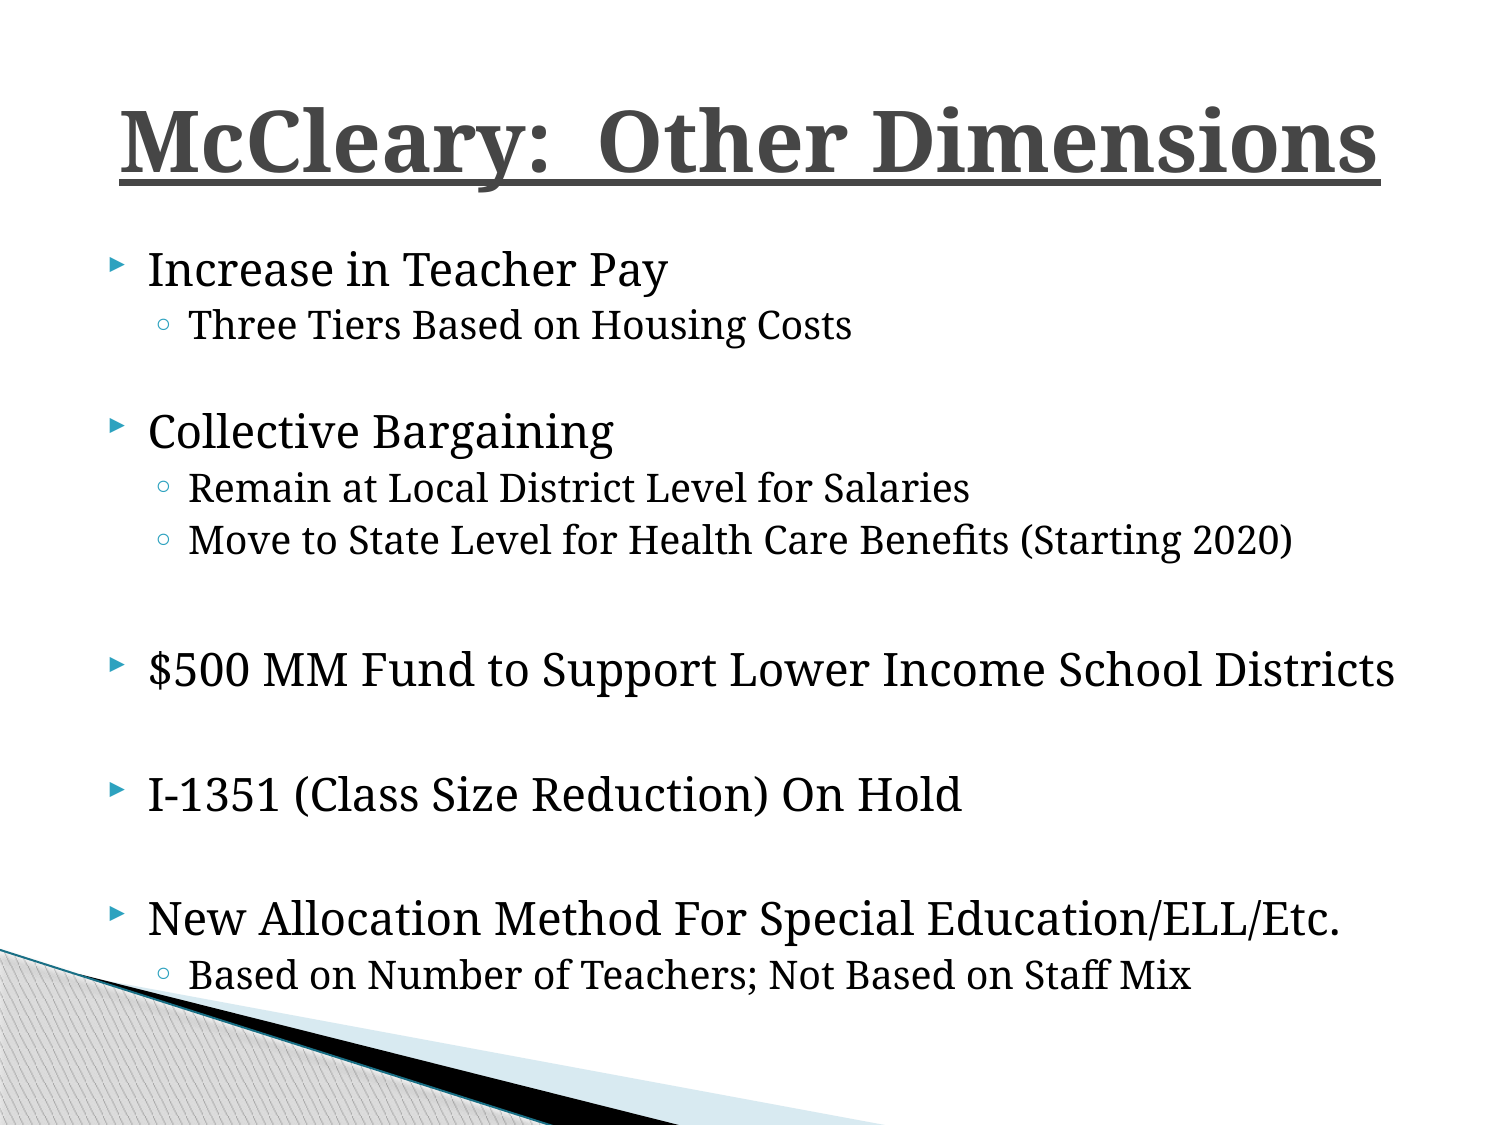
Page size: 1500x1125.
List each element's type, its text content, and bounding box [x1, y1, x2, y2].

list Increase in Teacher Pay Three Tiers Based on Housing Costs Collective Bargaining Remain at Local District Level for Salaries Move to State Level for Health Care Benefits (Starting 2020) $500 MM Fund to Support Lower Income School Districts I-1351 (Class Size Reduction) On Hold New Allocation Method For Special Education/ELL/Etc. Based on Number of Teachers; Not Based on Staff Mix [75, 233, 1425, 1029]
title McCleary: Other Dimensions [75, 45, 1425, 233]
